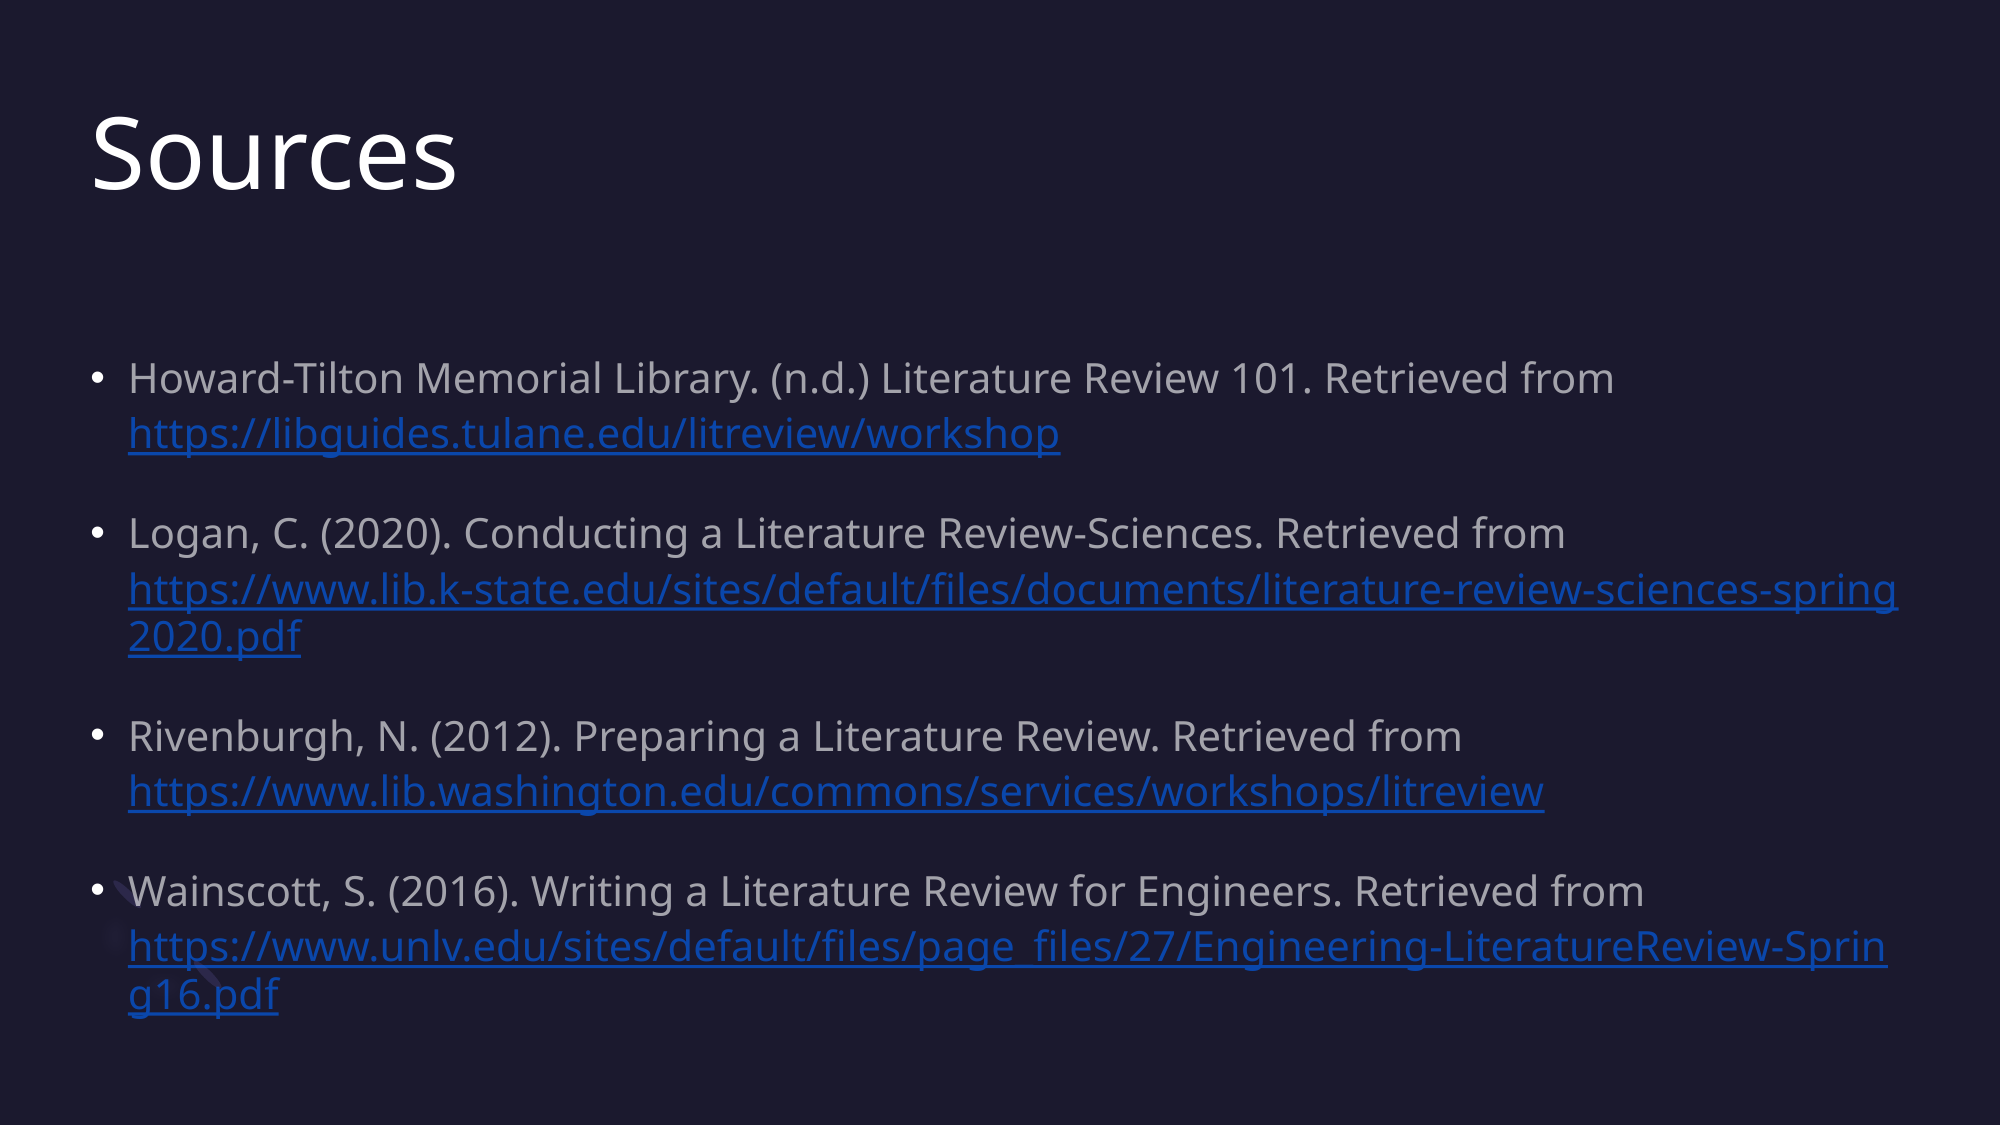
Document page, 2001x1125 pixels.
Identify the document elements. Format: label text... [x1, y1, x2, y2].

title Sources [90, 90, 1910, 309]
list Howard-Tilton Memorial Library. (n.d.) Literature Review 101. Retrieved from https://libguides.tulane.edu/litreview/workshop Logan, C. (2020). Conducting a Literature Review-Sciences. Retrieved from https://www.lib.k-state.edu/sites/default/files/documents/literature-review-sciences-spring2020.pdf Rivenburgh, N. (2012). Preparing a Literature Review. Retrieved from https://www.lib.washington.edu/commons/services/workshops/litreview Wainscott, S. (2016). Writing a Literature Review for Engineers. Retrieved from https://www.unlv.edu/sites/default/files/page_files/27/Engineering-LiteratureReview-Spring16.pdf [90, 346, 1910, 1000]
